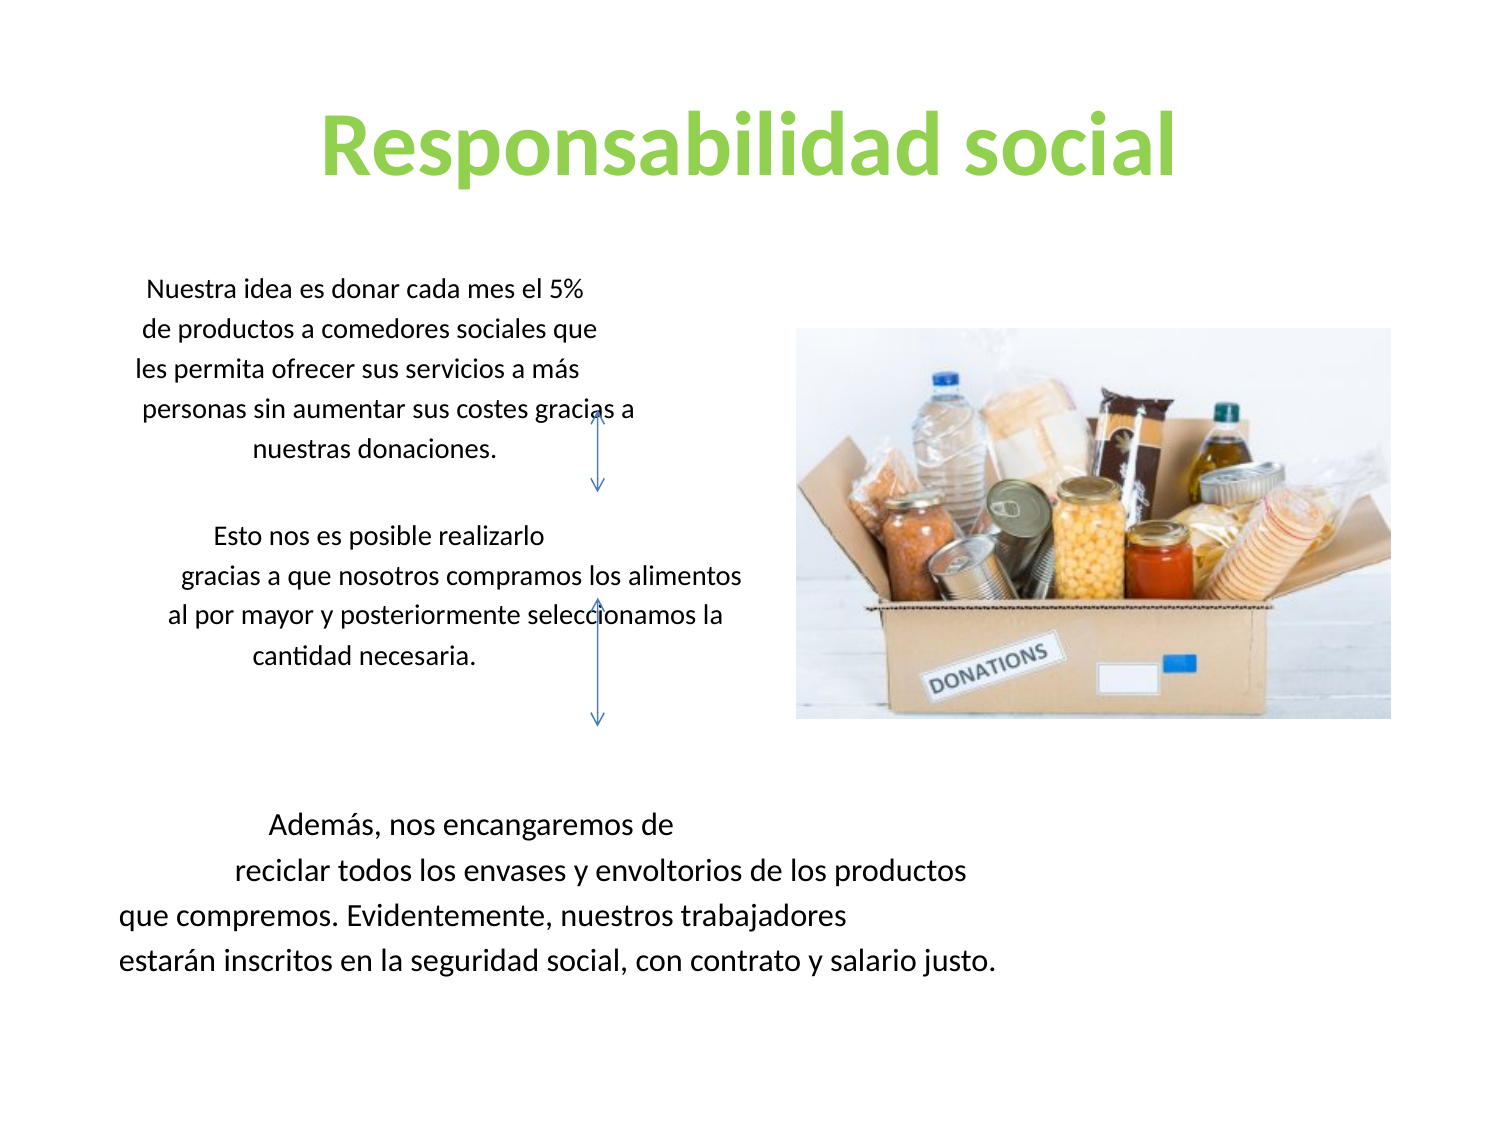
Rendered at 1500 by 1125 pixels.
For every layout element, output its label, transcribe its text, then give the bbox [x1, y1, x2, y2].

title Responsabilidad social [75, 45, 1425, 233]
picture [796, 327, 1391, 719]
list Nuestra idea es donar cada mes el 5% de productos a comedores sociales que les permita ofrecer sus servicios a más personas sin aumentar sus costes gracias a nuestras donaciones. Esto nos es posible realizarlo gracias a que nosotros compramos los alimentos al por mayor y posteriormente seleccionamos la cantidad necesaria. Además, nos encangaremos de reciclar todos los envases y envoltorios de los productos que compremos. Evidentemente, nuestros trabajadores estarán inscritos en la seguridad social, con contrato y salario justo. [75, 262, 1425, 1032]
